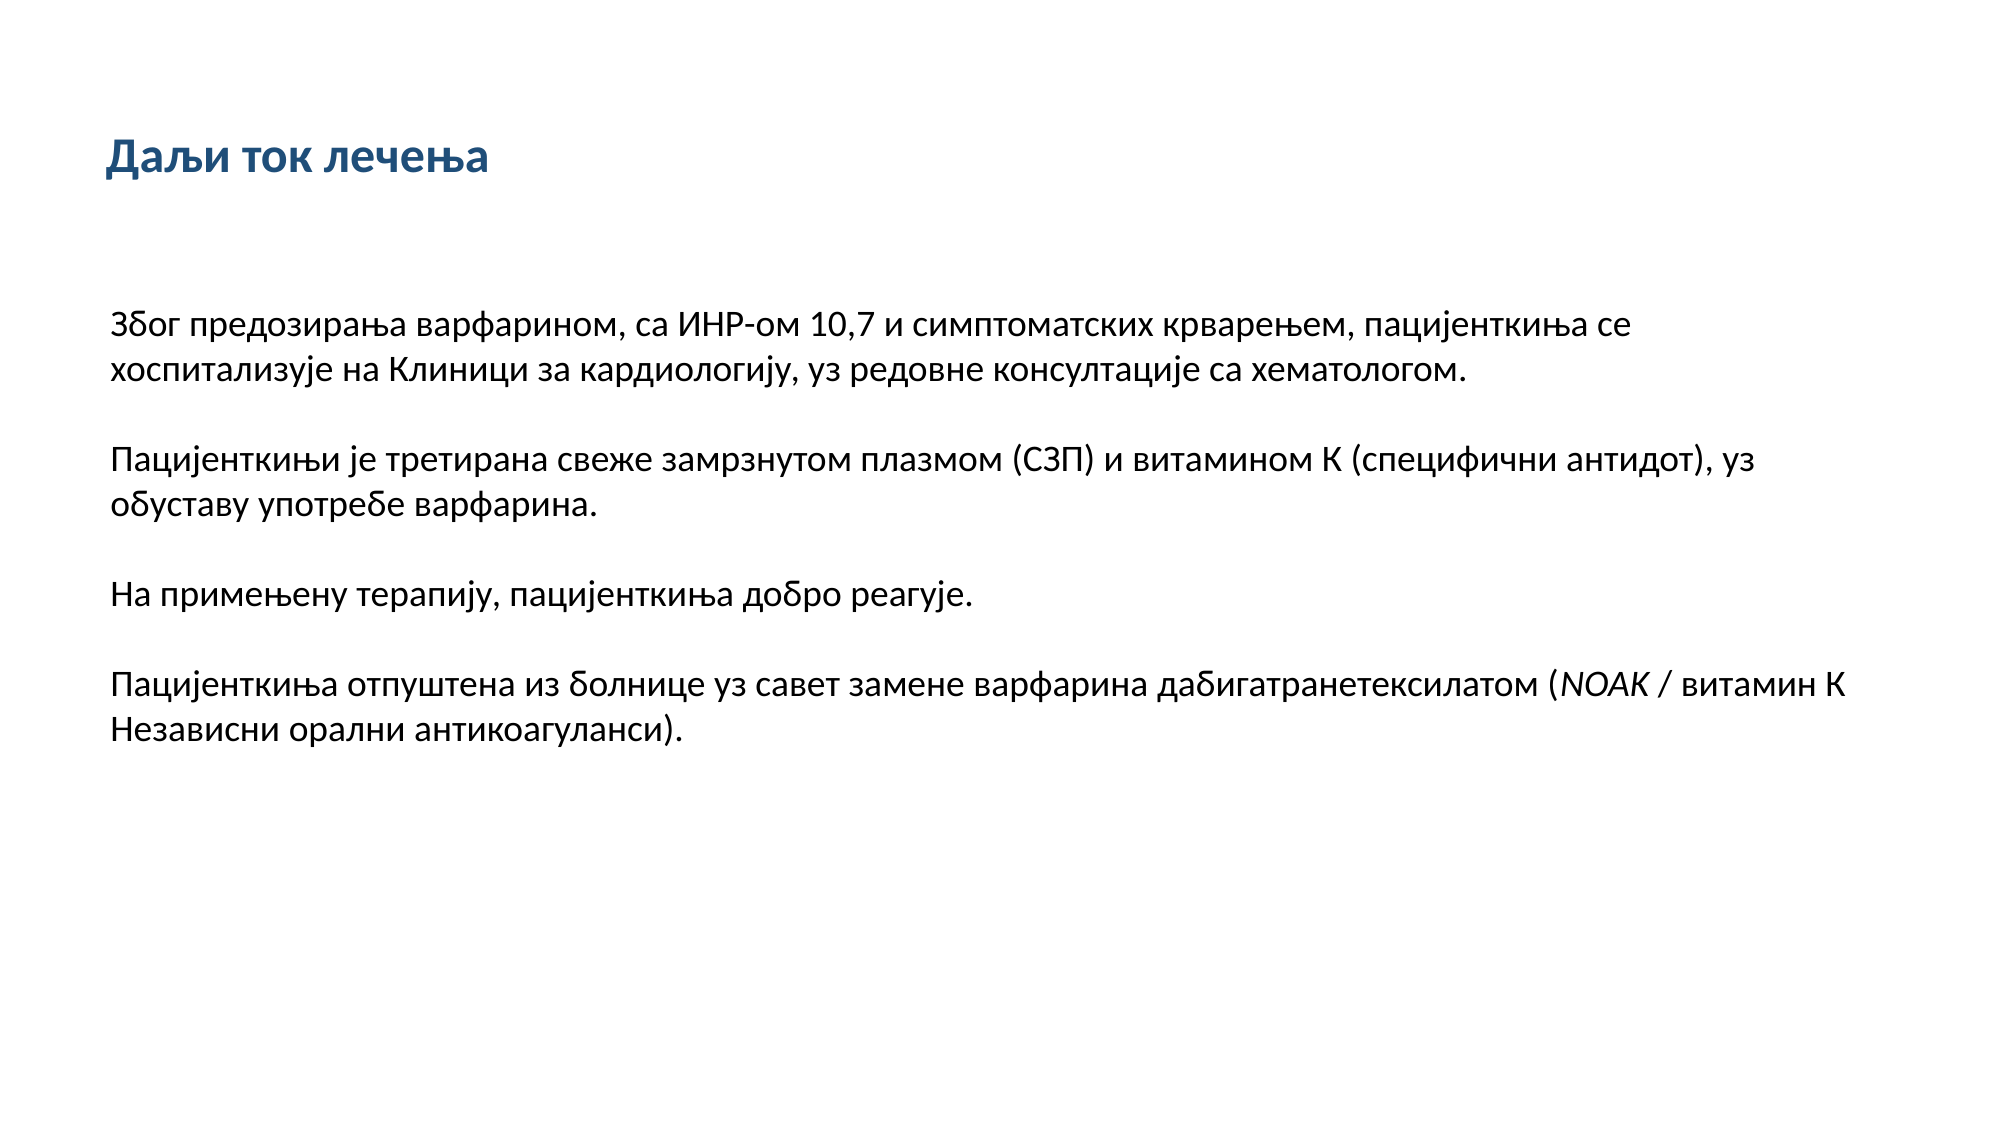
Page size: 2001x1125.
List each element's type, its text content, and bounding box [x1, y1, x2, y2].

text_box Због предозирања варфарином, са ИНР-ом 10,7 и симптоматских крварењем, пацијенткиња се хоспитализује на Клиници за кардиологију, уз редовне консултације са хематологом. Пацијенткињи је третирана свеже замрзнутом плазмом (СЗП) и витамином К (специфични антидот), уз обуставу употребе варфарина. На примењену терапију, пацијенткиња добро реагује. Пацијенткиња отпуштена из болнице уз савет замене варфарина дабигатранетексилатом (NOAK / витамин К Независни орални антикоагуланси). [95, 291, 1861, 756]
text_box Даљи ток лечења [91, 115, 505, 190]
